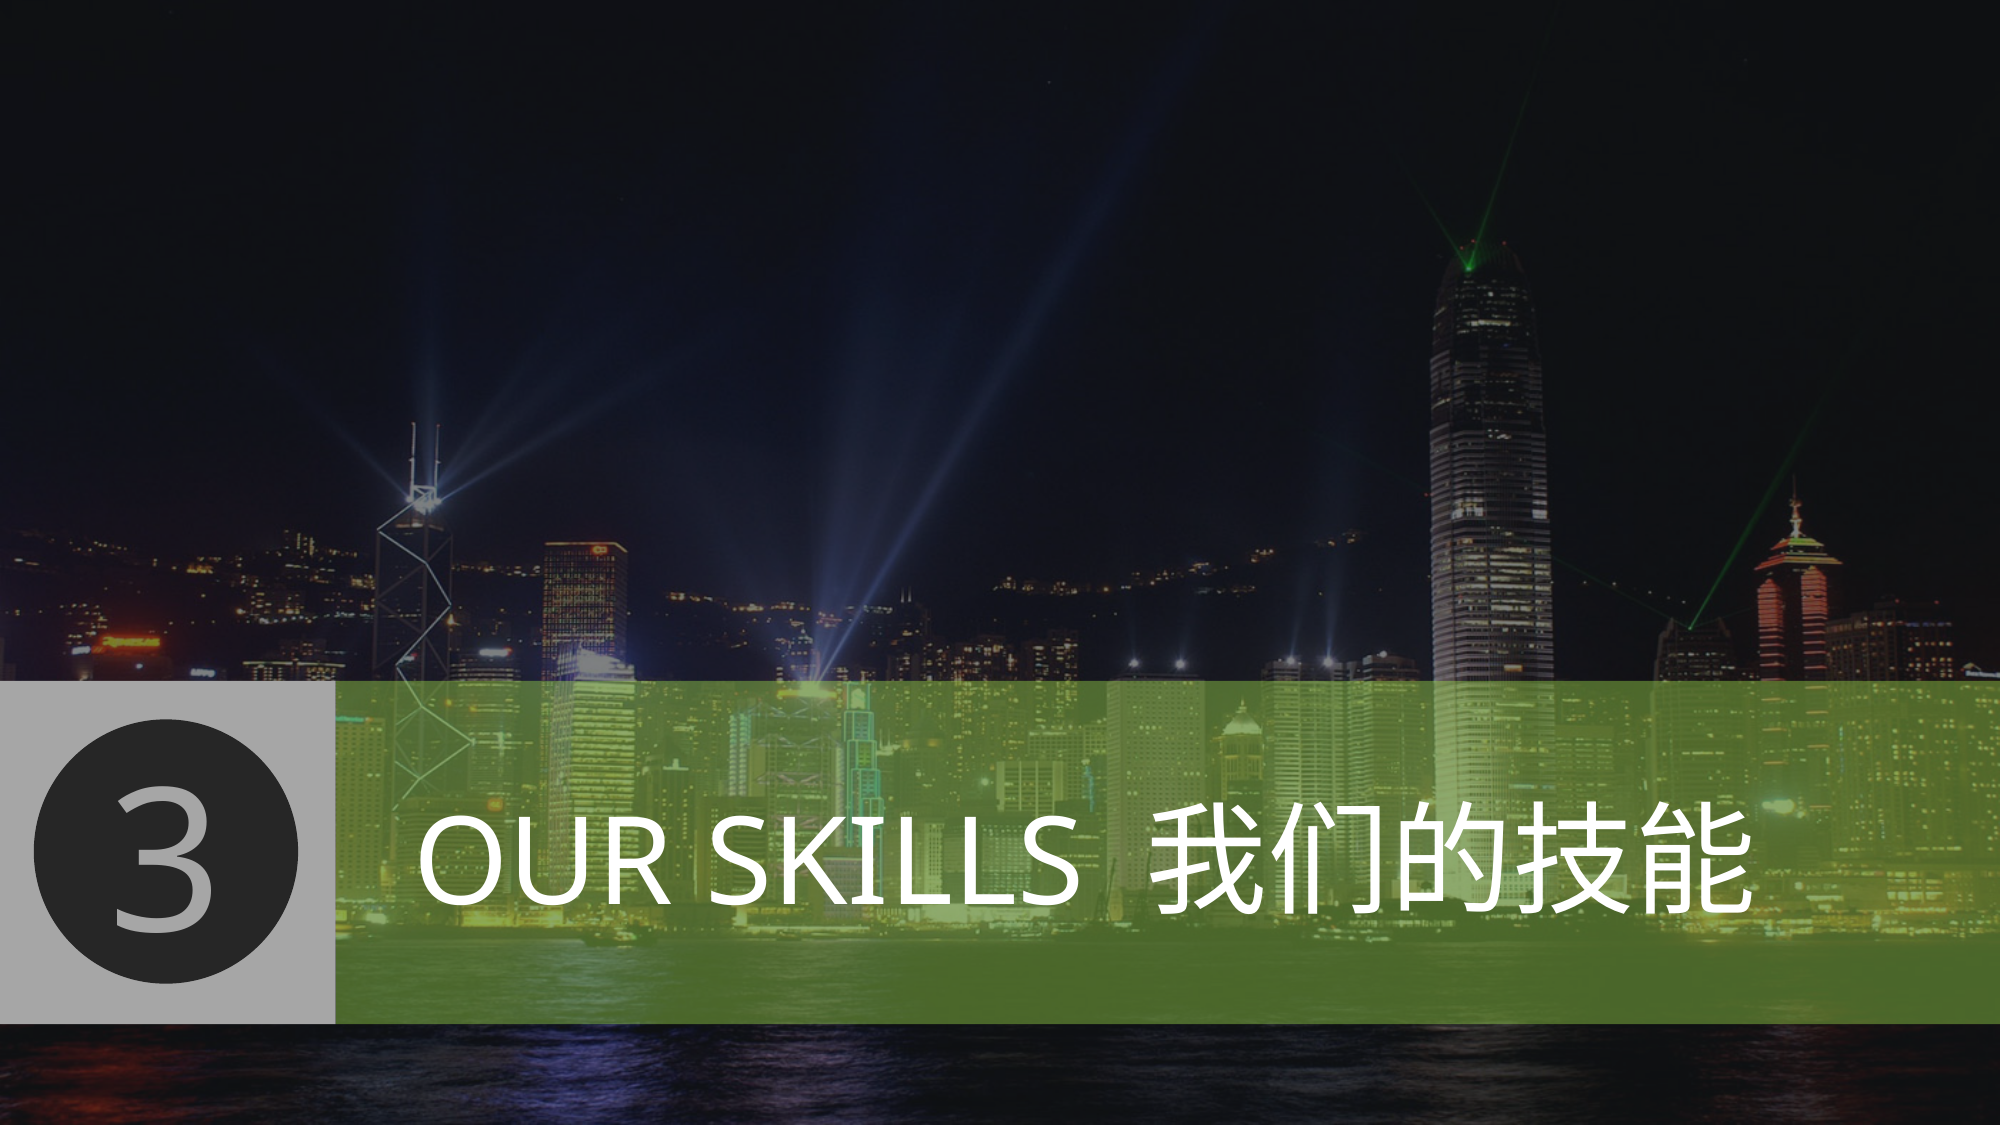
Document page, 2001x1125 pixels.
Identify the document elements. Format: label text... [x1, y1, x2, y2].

text_box [0, 680, 335, 1025]
text_box 3 [33, 718, 299, 985]
text_box [335, 680, 2000, 1025]
text_box OUR SKILLS 我们的技能 [398, 775, 1953, 937]
